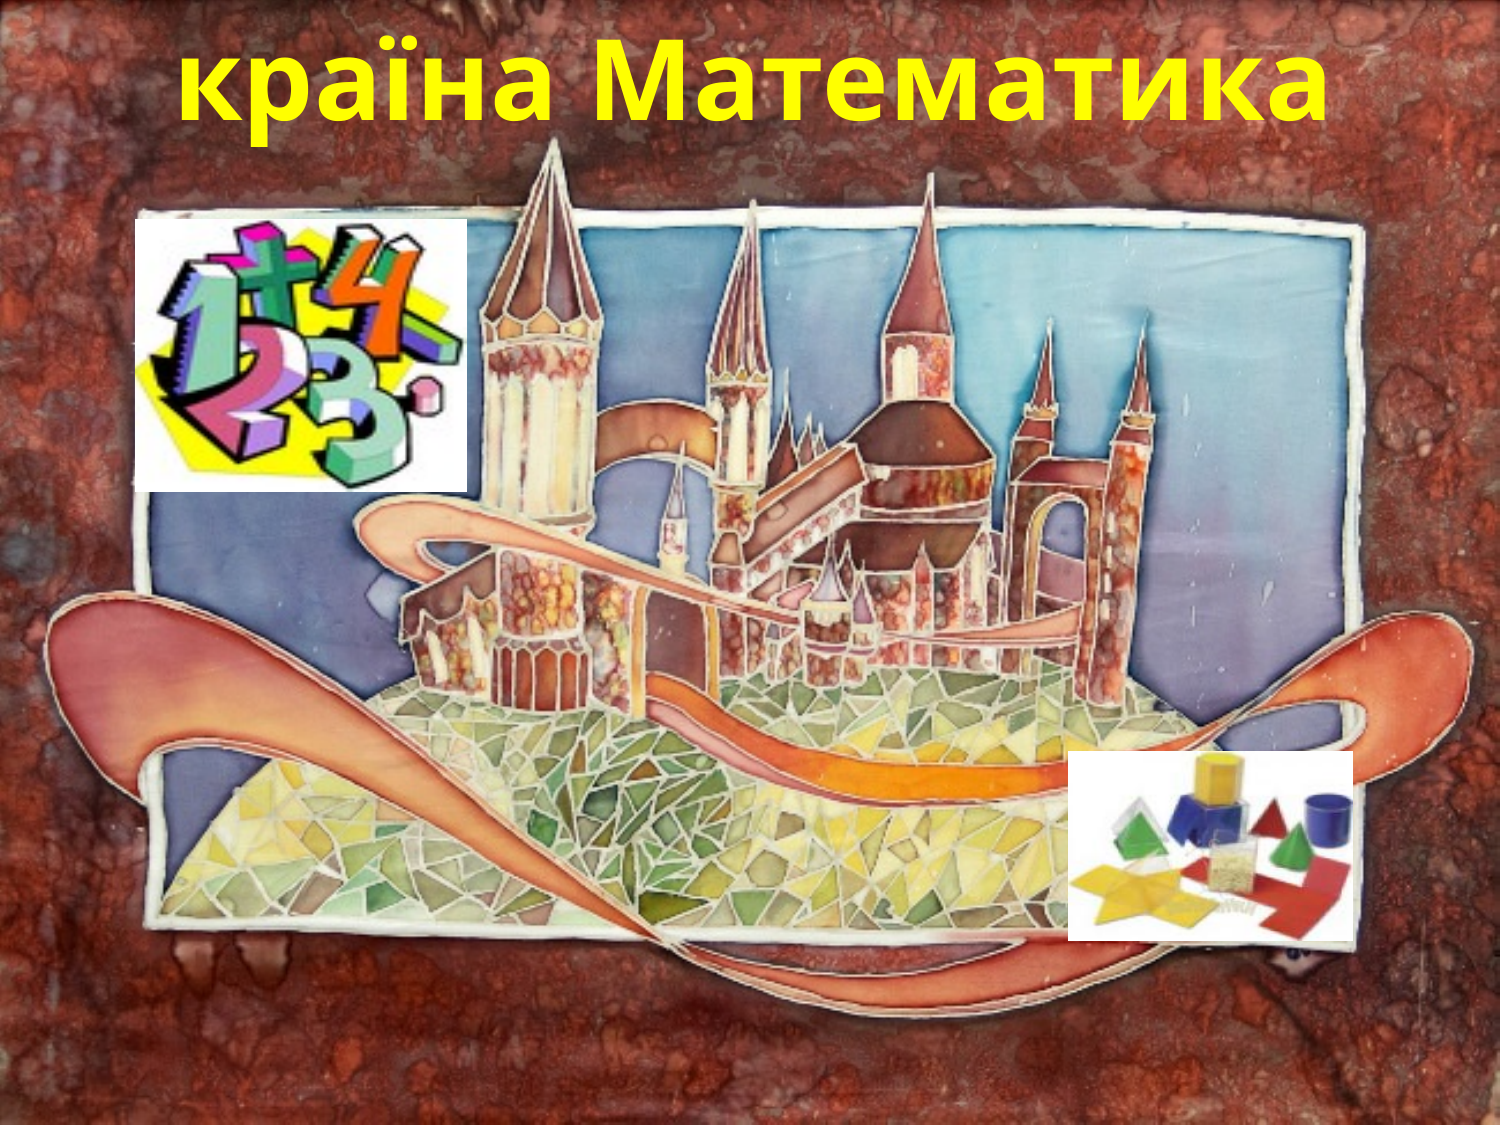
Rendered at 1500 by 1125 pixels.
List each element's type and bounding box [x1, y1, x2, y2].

picture [1068, 751, 1353, 941]
picture [135, 219, 467, 492]
list [0, 0, 1500, 1125]
